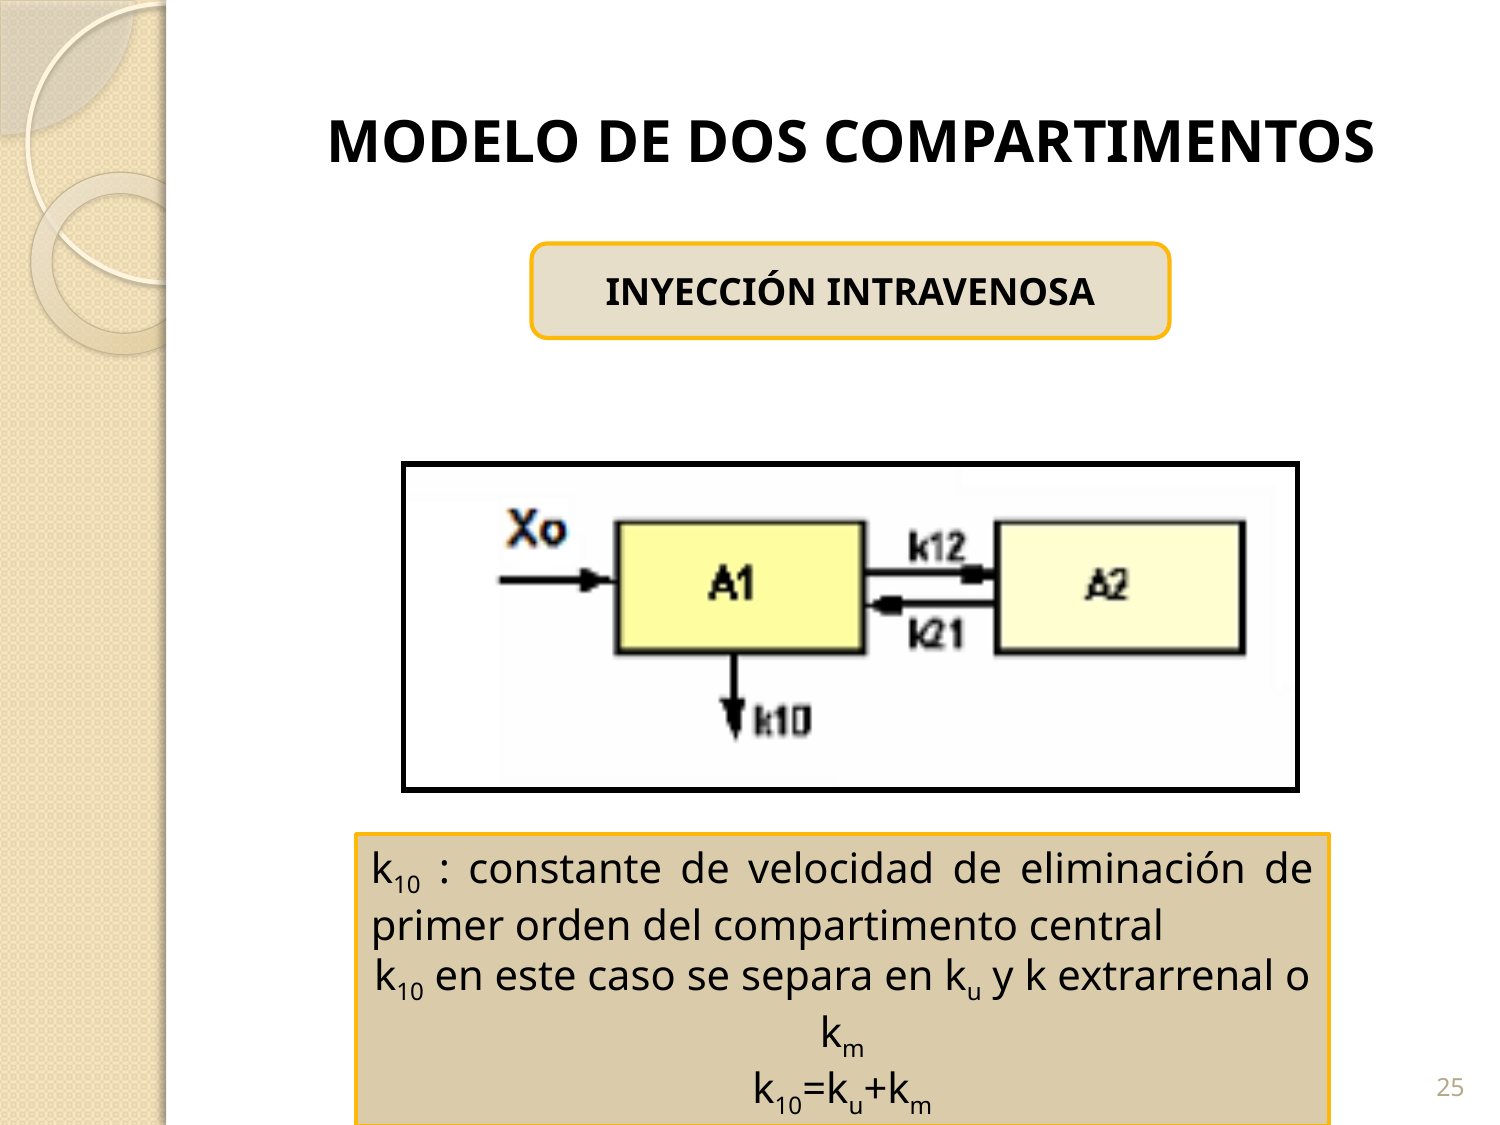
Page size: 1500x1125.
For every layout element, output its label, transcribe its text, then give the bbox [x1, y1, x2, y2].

text_box INYECCIÓN INTRAVENOSA [529, 241, 1172, 341]
title MODELO DE DOS COMPARTIMENTOS [235, 45, 1466, 233]
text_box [406, 467, 1295, 788]
text_box k10 : constante de velocidad de eliminación de primer orden del compartimento central k10 en este caso se separa en ku y k extrarrenal o km k10=ku+km [354, 832, 1331, 1125]
slide_number 25 [1413, 1034, 1488, 1113]
